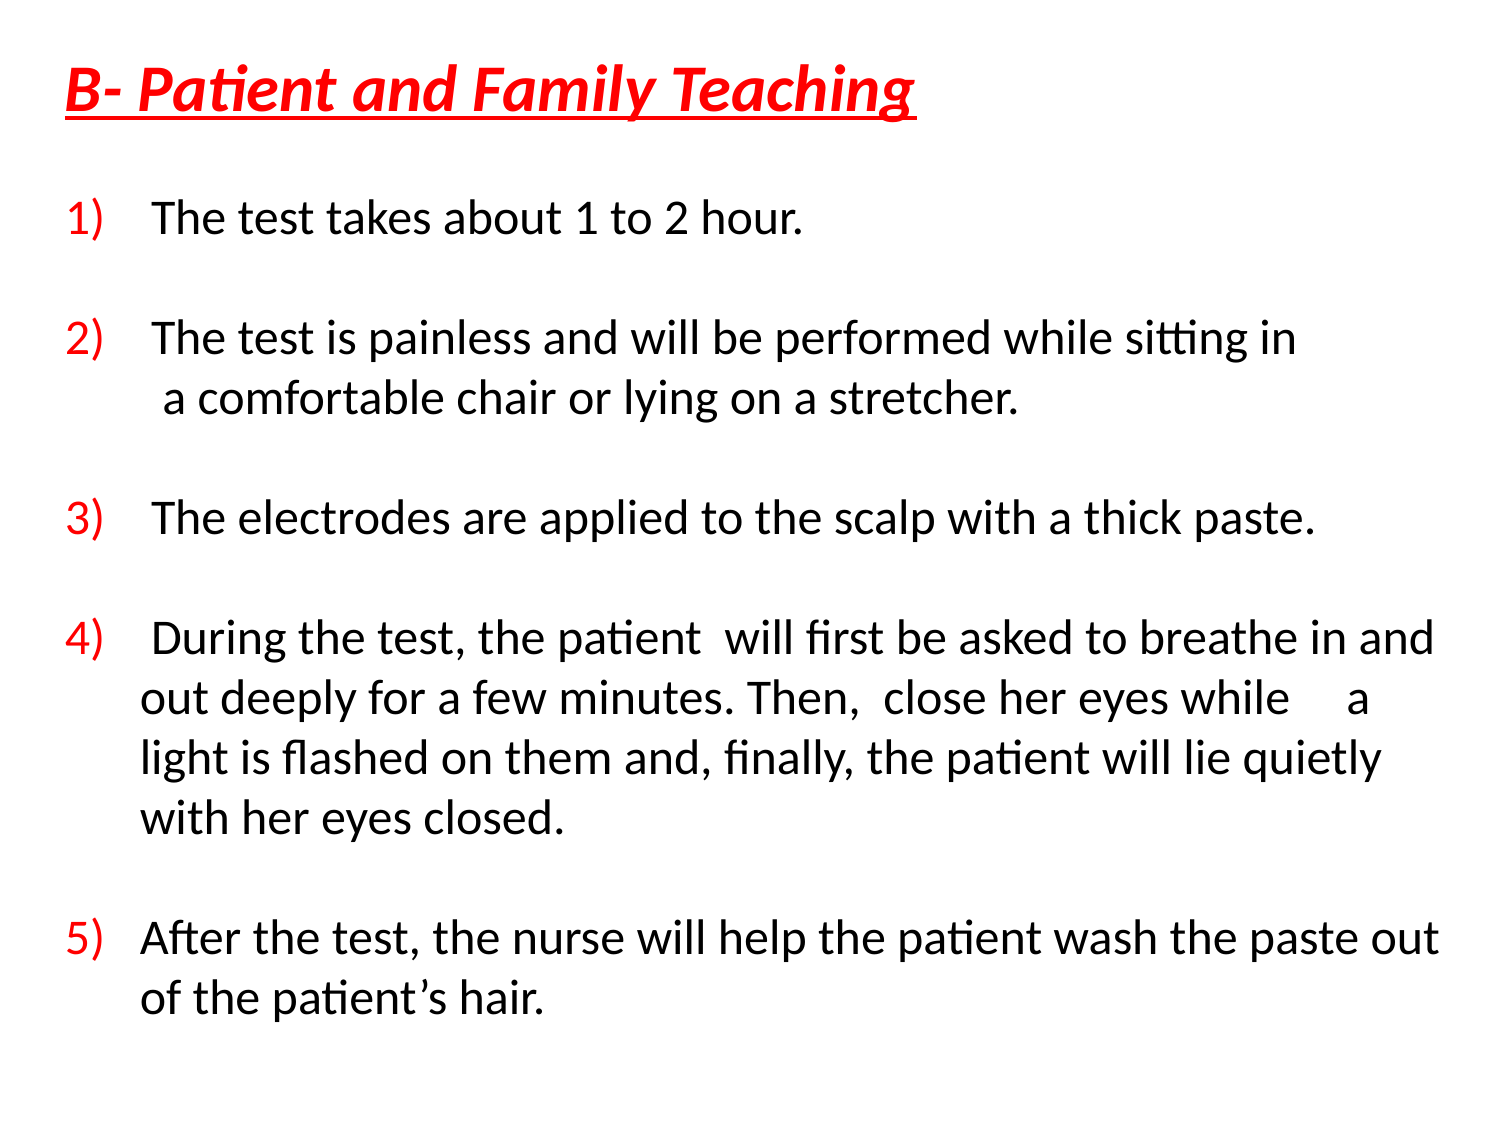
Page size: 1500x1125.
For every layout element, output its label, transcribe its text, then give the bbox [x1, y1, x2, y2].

text_box B- Patient and Family Teaching The test takes about 1 to 2 hour. The test is painless and will be performed while sitting in a comfortable chair or lying on a stretcher. The electrodes are applied to the scalp with a thick paste. During the test, the patient will first be asked to breathe in and out deeply for a few minutes. Then, close her eyes while a light is flashed on them and, finally, the patient will lie quietly with her eyes closed. After the test, the nurse will help the patient wash the paste out of the patient’s hair. [49, 37, 1463, 1033]
